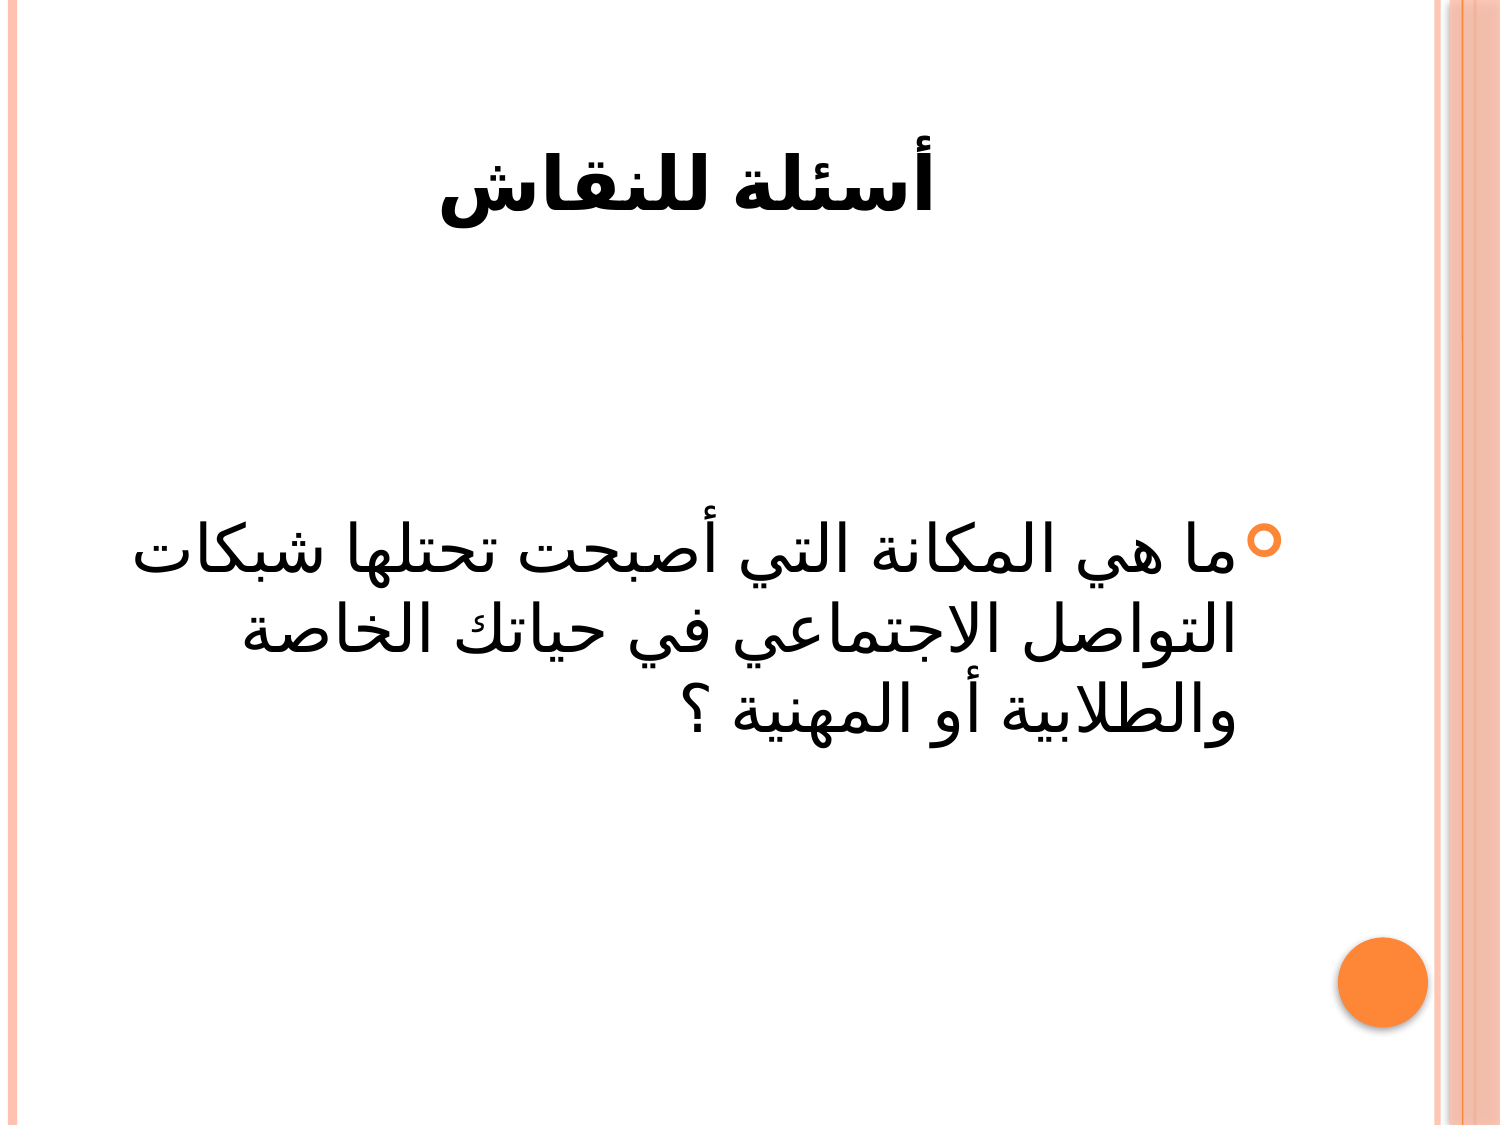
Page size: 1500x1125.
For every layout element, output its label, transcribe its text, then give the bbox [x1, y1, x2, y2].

list ما هي المكانة التي أصبحت تحتلها شبكات التواصل الاجتماعي في حياتك الخاصة والطلابية أو المهنية ؟ [75, 262, 1300, 1062]
title أسئلة للنقاش [75, 45, 1300, 233]
